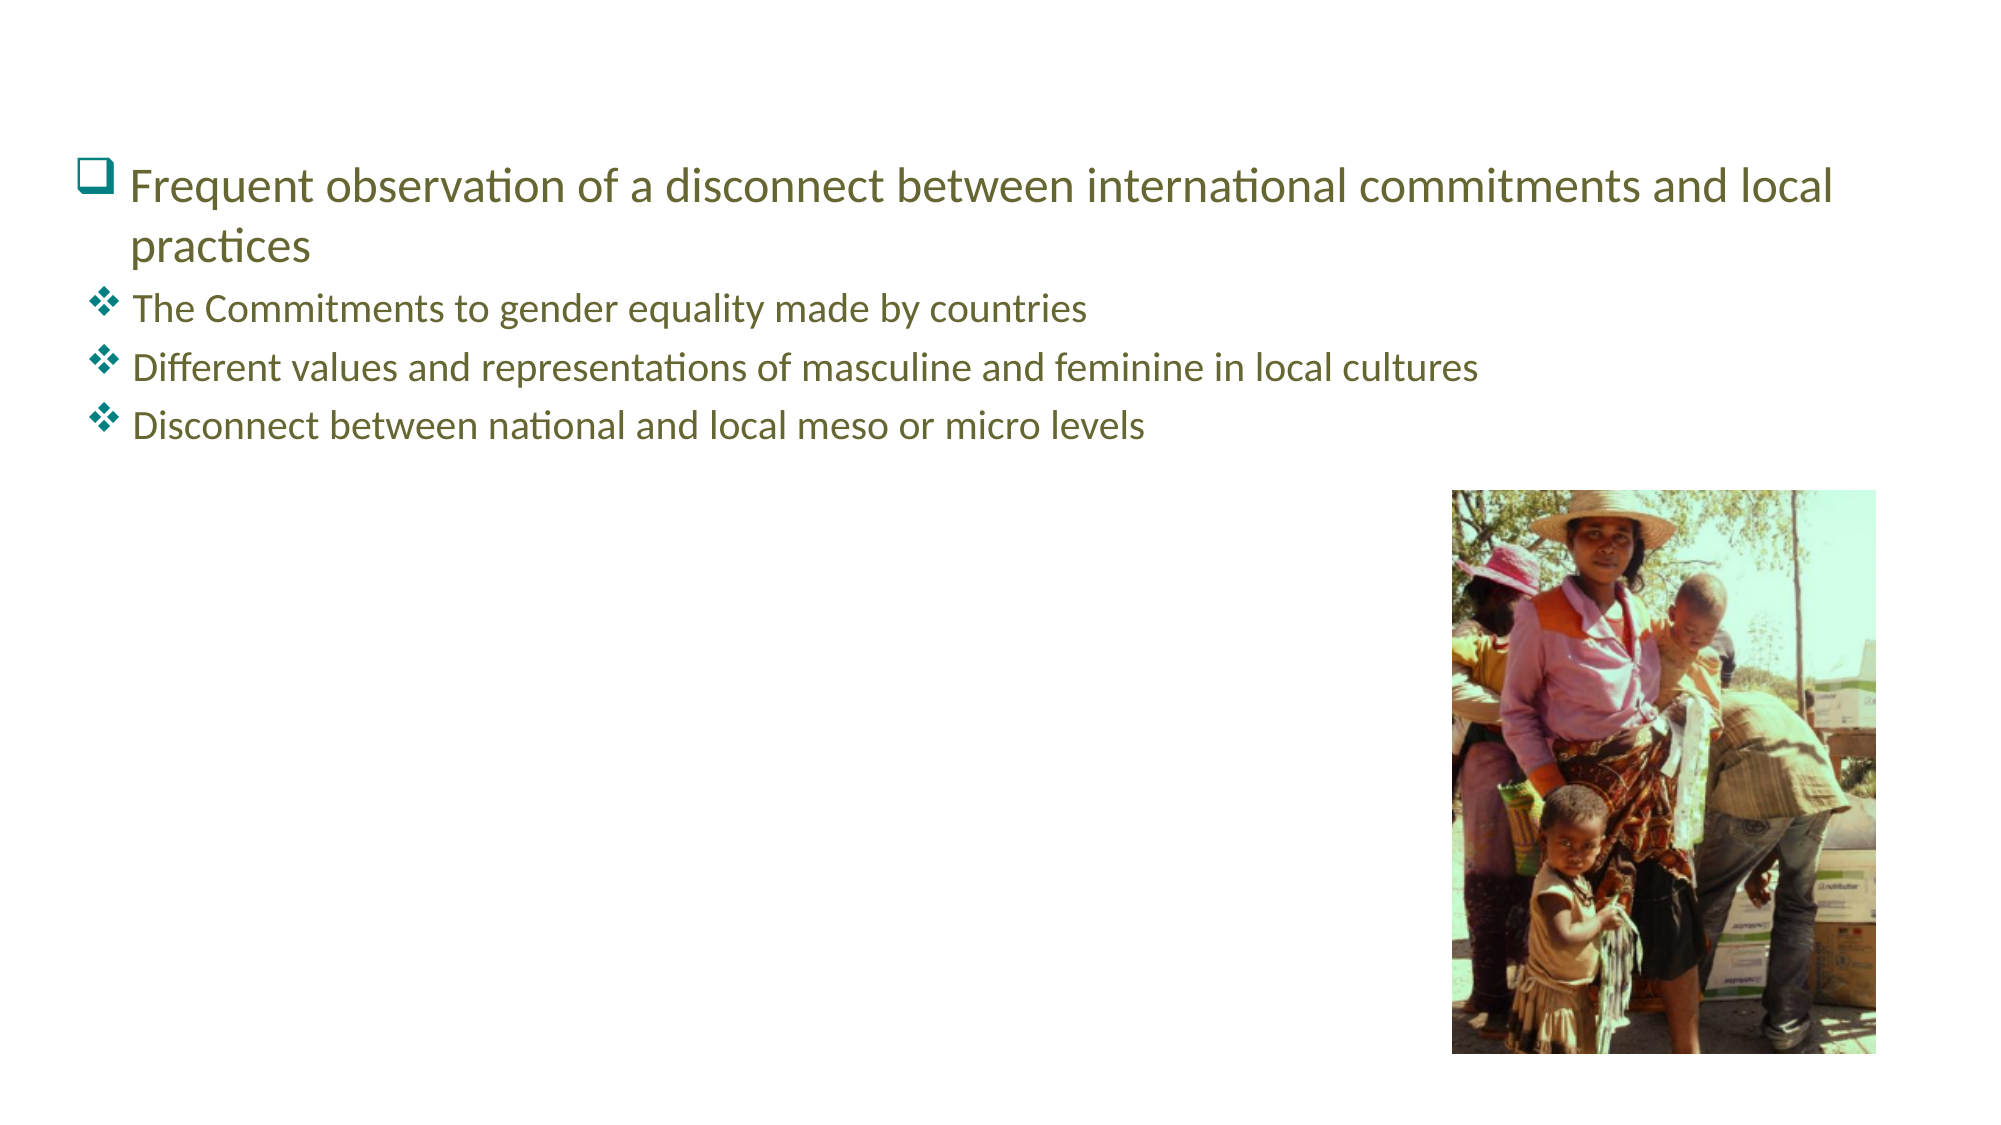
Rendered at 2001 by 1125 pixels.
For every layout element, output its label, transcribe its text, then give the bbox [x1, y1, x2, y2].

list Frequent observation of a disconnect between international commitments and local practices The Commitments to gender equality made by countries Different values and representations of masculine and feminine in local cultures Disconnect between national and local meso or micro levels [58, 144, 1853, 1125]
picture [1452, 490, 1876, 1055]
